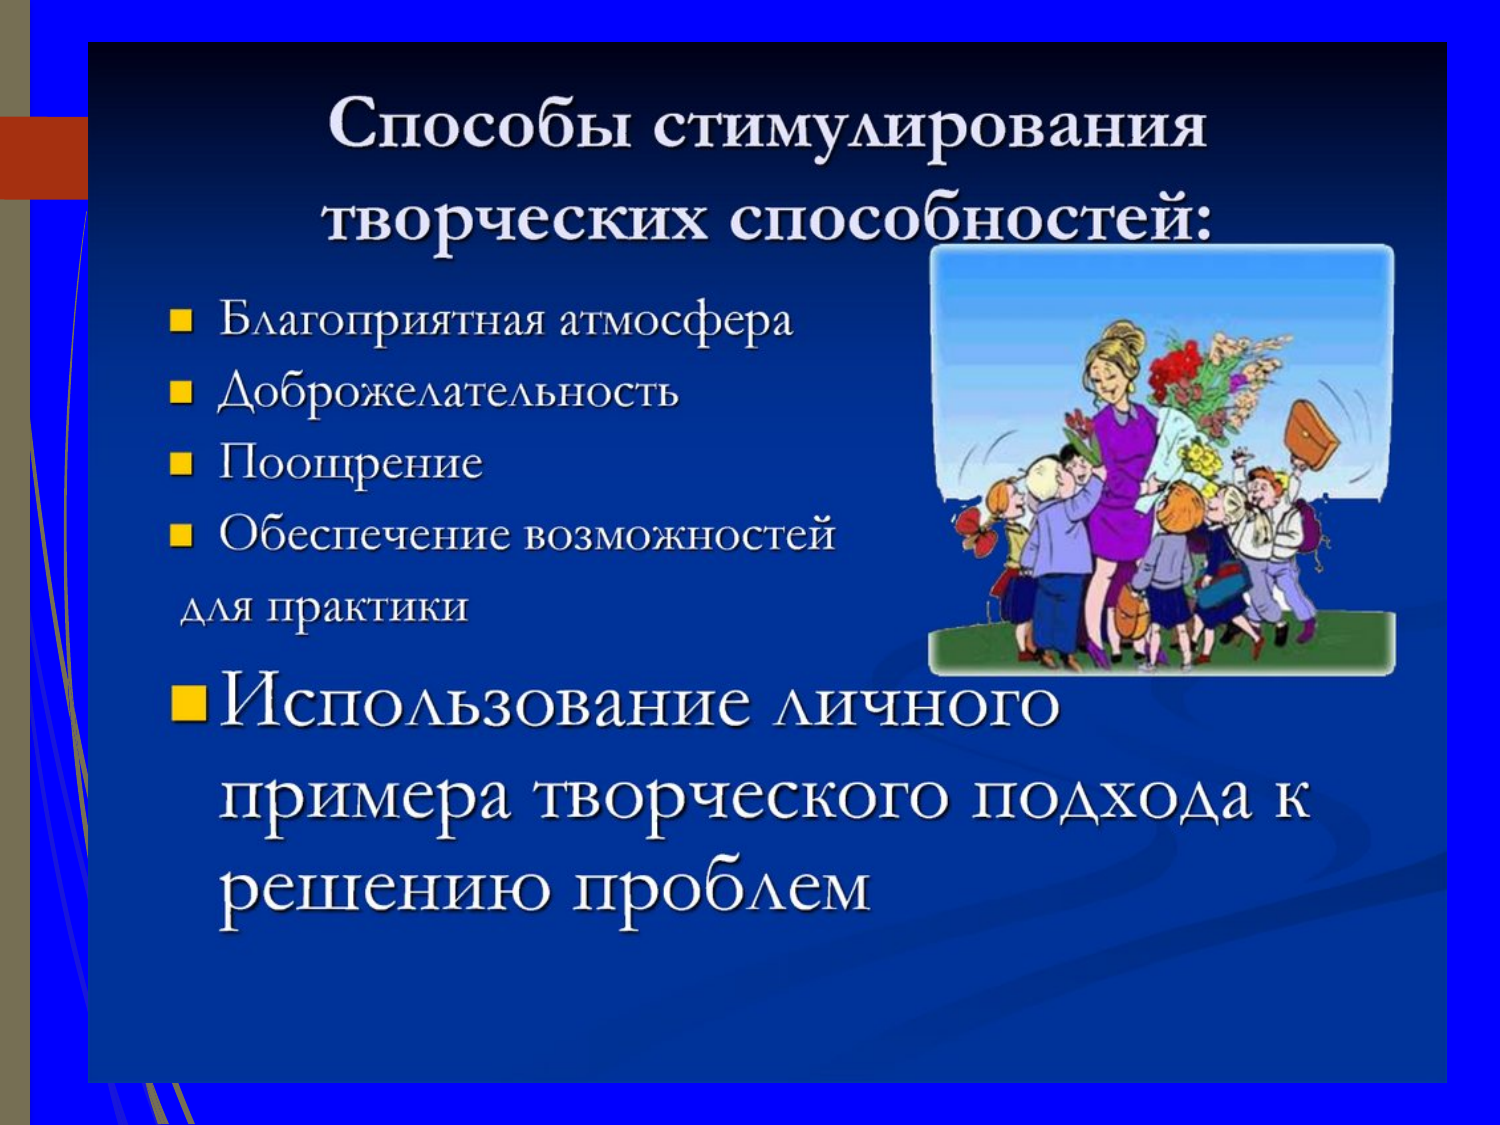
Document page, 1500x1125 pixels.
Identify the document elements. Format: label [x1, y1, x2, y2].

picture [88, 42, 1448, 1083]
